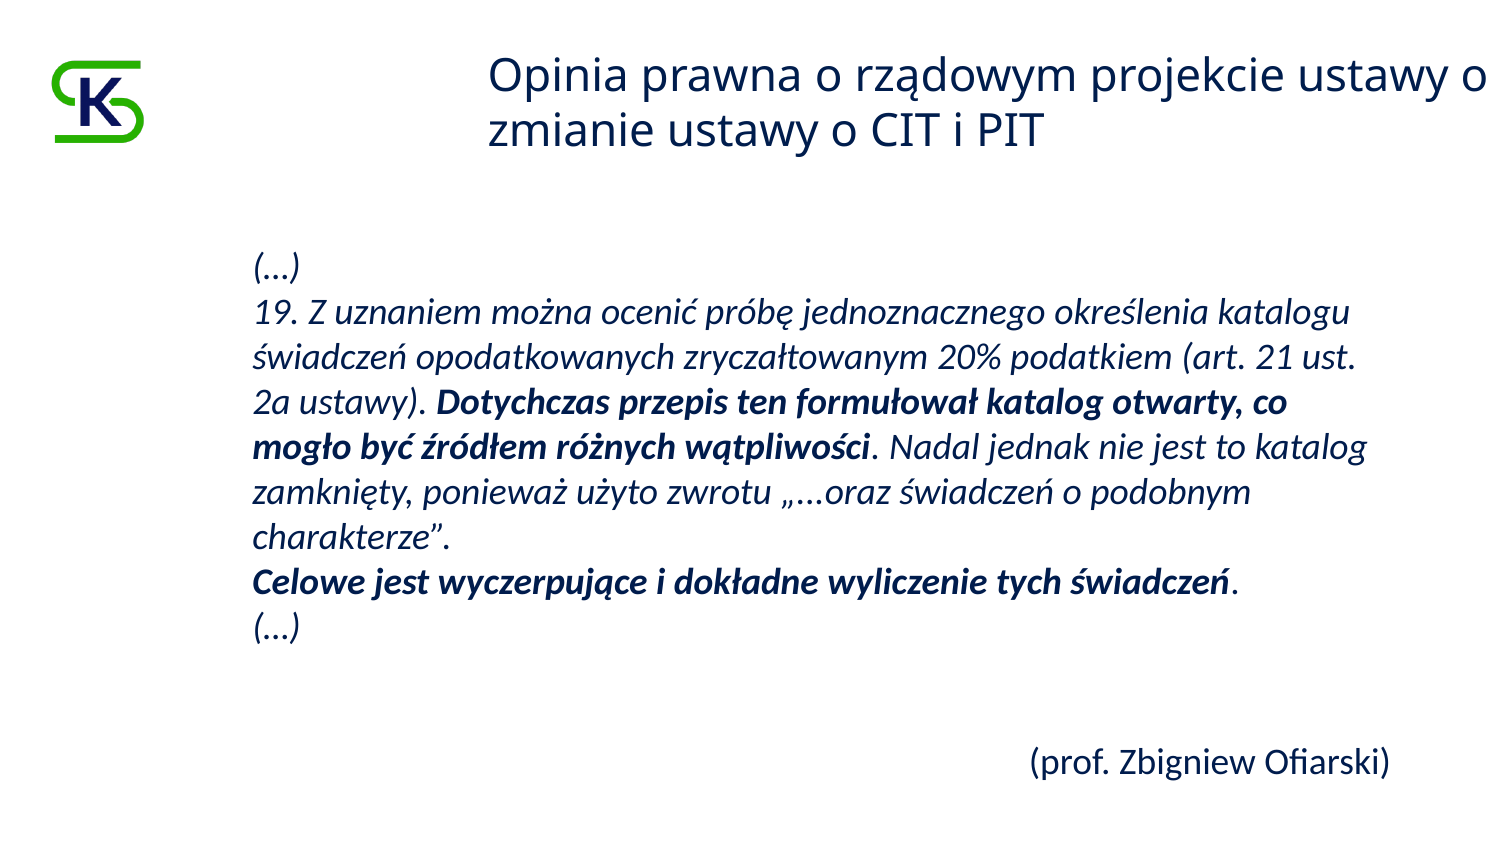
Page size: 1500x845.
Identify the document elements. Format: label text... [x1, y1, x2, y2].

title Opinia prawna o rządowym projekcie ustawy o zmianie ustawy o CIT i PIT [487, 45, 1500, 157]
text_box (…) 19. Z uznaniem można ocenić próbę jednoznacznego określenia katalogu świadczeń opodatkowanych zryczałtowanym 20% podatkiem (art. 21 ust. 2a ustawy). Dotychczas przepis ten formułował katalog otwarty, co mogło być źródłem różnych wątpliwości. Nadal jednak nie jest to katalog zamknięty, ponieważ użyto zwrotu „...oraz świadczeń o podobnym charakterze”. Celowe jest wyczerpujące i dokładne wyliczenie tych świadczeń. (…) (prof. Zbigniew Ofiarski) [237, 234, 1406, 787]
picture [49, 45, 151, 145]
